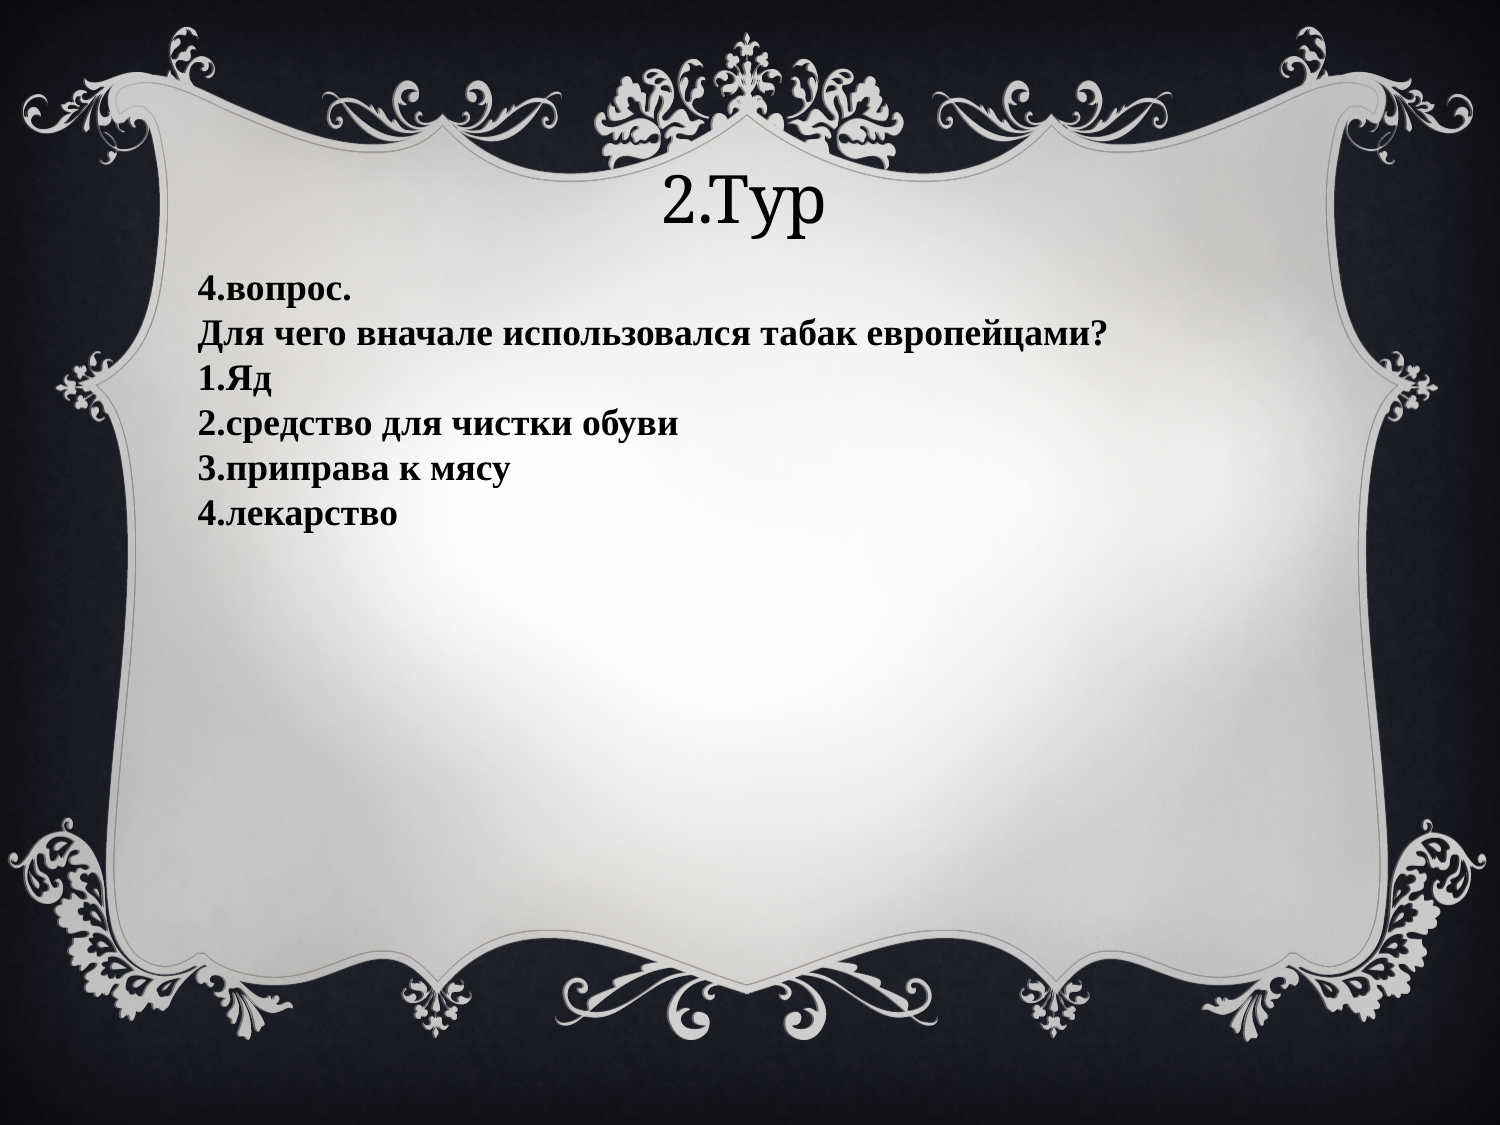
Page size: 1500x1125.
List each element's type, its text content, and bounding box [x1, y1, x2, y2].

picture [0, 0, 1500, 1125]
text_box 4.вопрос. Для чего вначале использовался табак европейцами? 1.Яд 2.средство для чистки обуви 3.приправа к мясу 4.лекарство [182, 255, 1140, 540]
text_box 2.Тур [645, 148, 843, 244]
